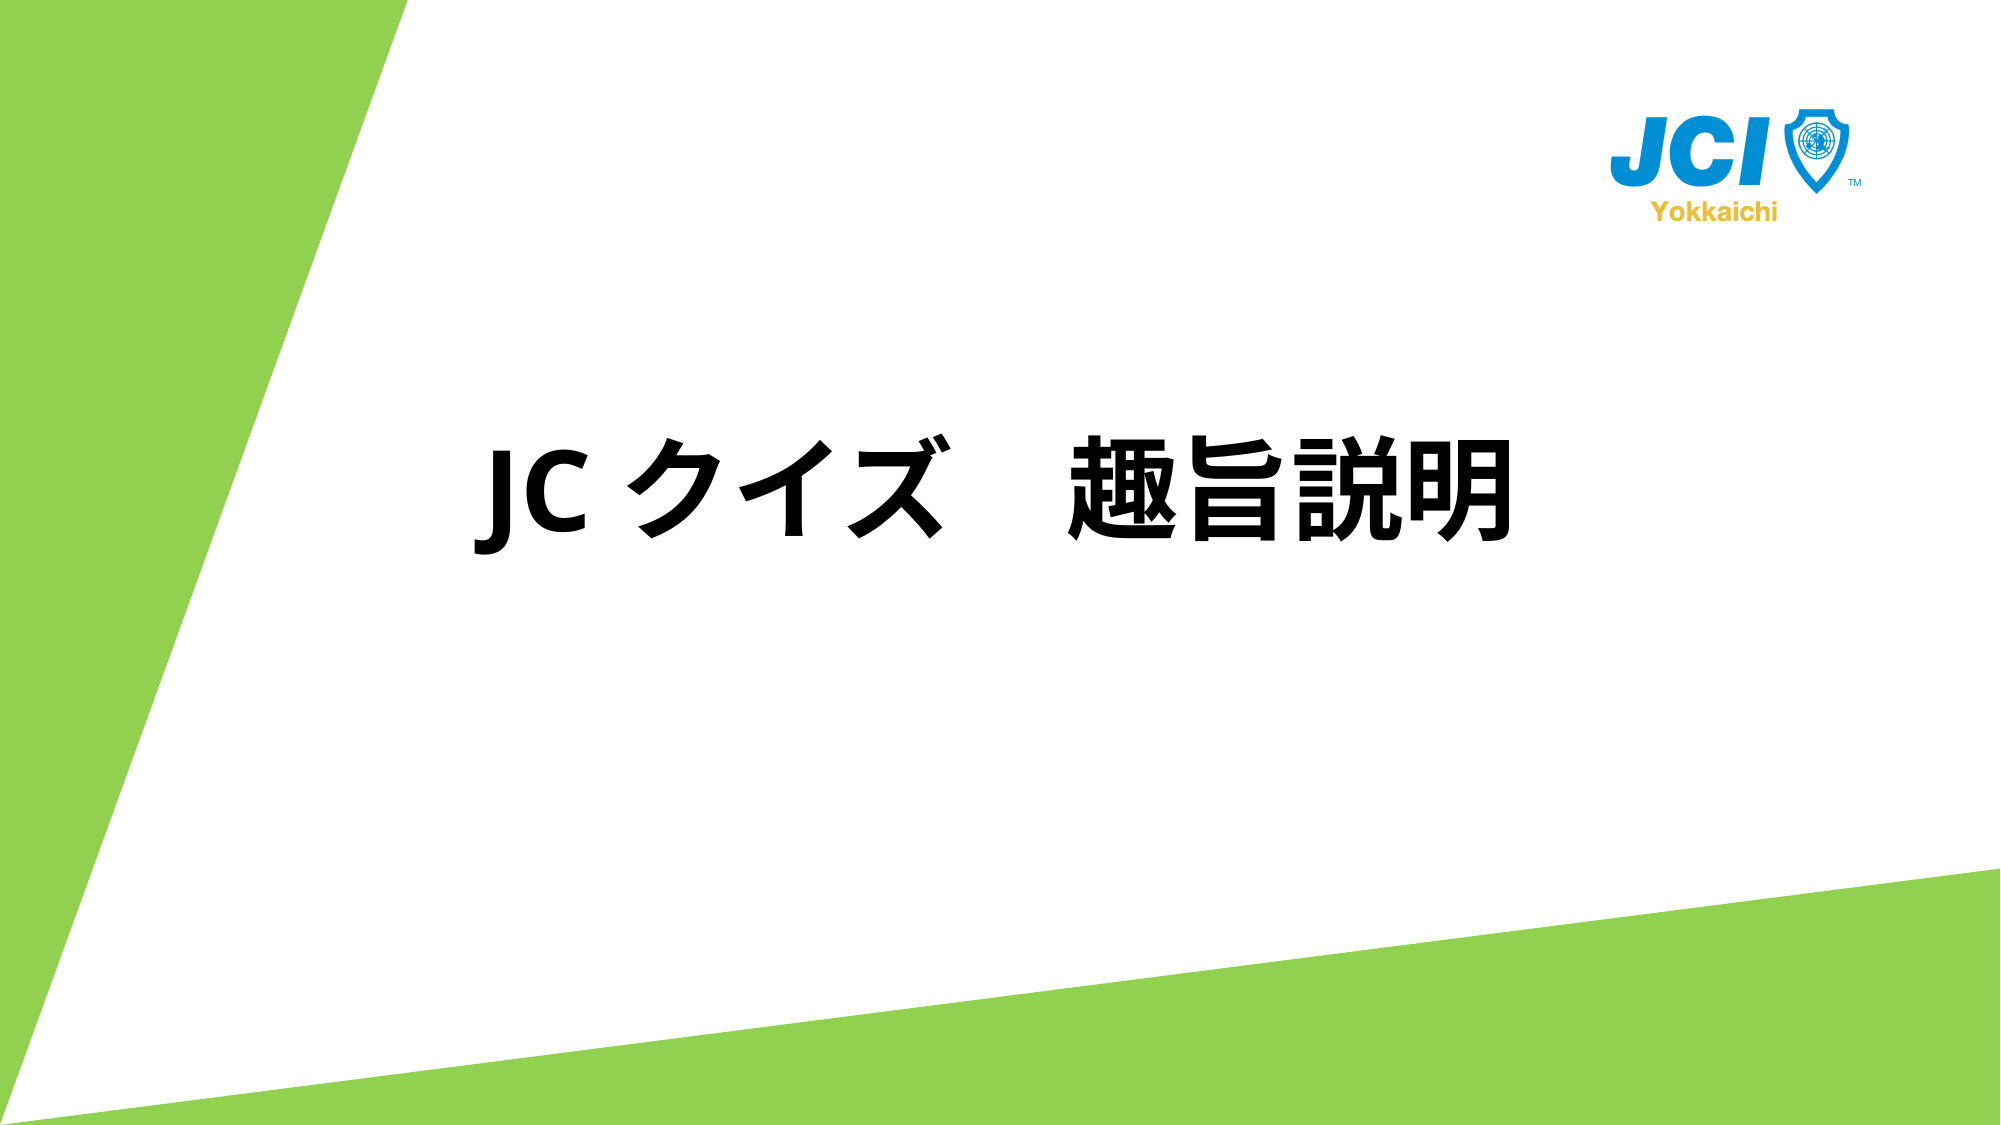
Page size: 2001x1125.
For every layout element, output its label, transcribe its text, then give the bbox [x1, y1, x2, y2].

picture [1607, 108, 1864, 223]
text_box [0, 0, 410, 1122]
text_box JCクイズ 趣旨説明 [468, 410, 1532, 561]
text_box [0, 866, 2000, 1125]
